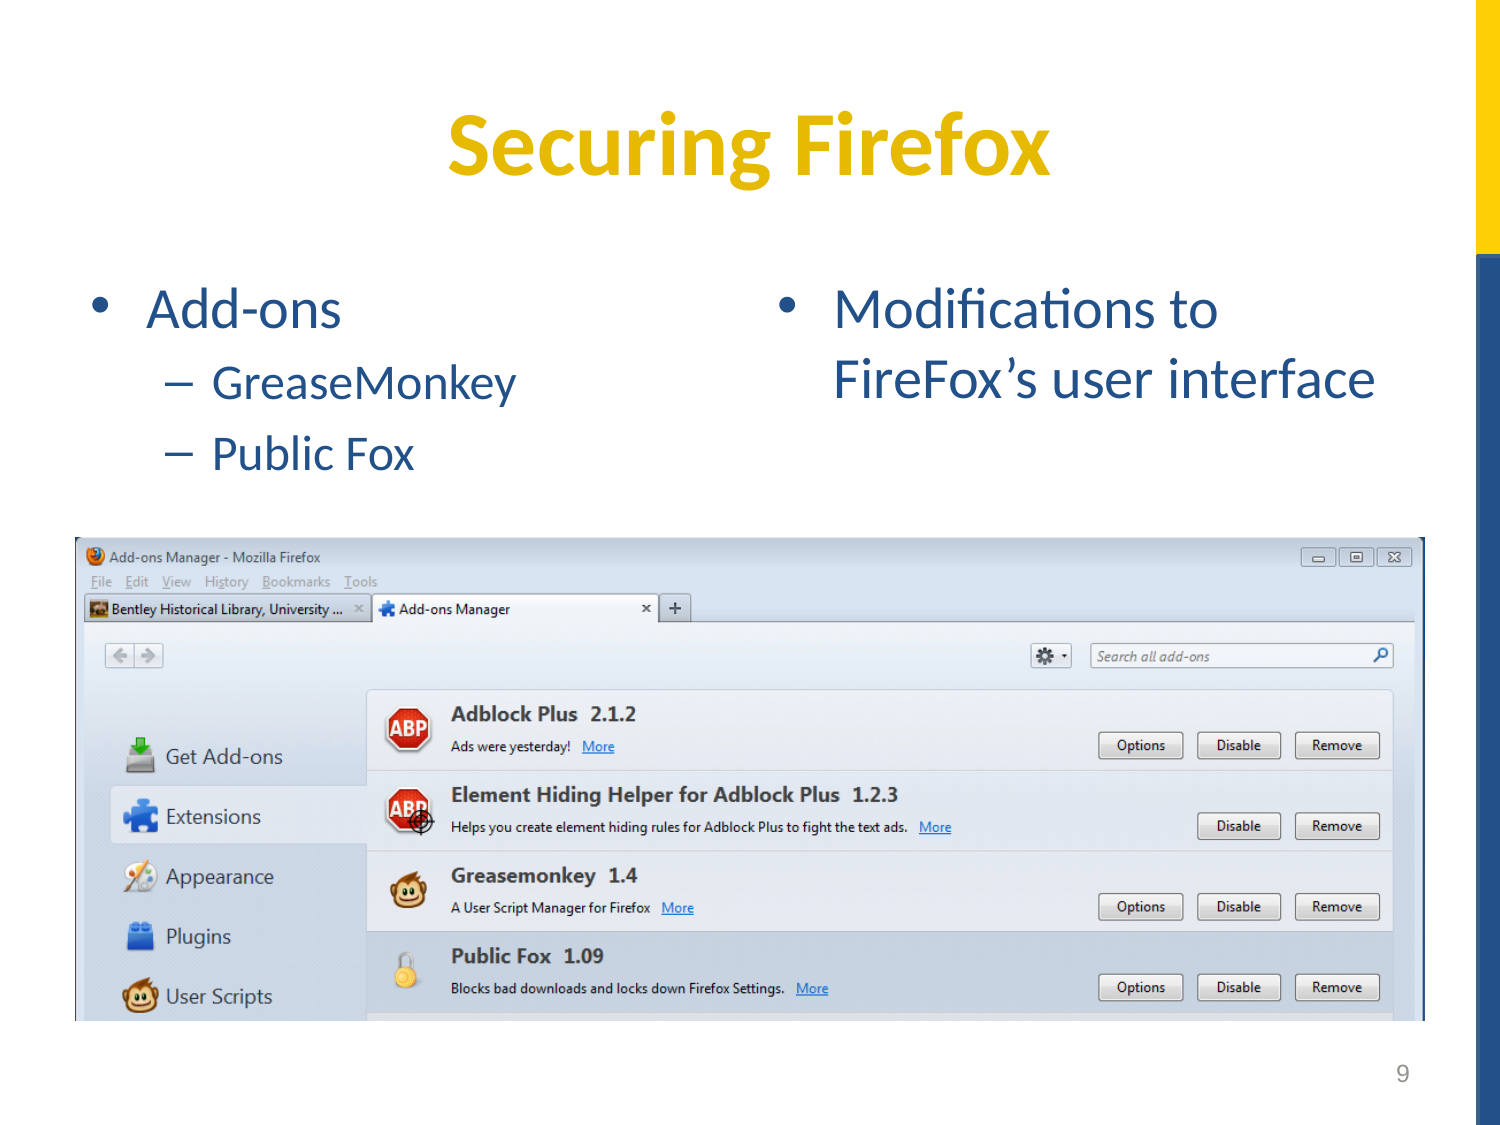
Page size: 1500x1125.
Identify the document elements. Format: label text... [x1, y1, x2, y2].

list Add-ons GreaseMonkey Public Fox [75, 262, 738, 535]
title Securing Firefox [75, 45, 1425, 233]
list Modifications to FireFox’s user interface [762, 262, 1425, 536]
slide_number 9 [1074, 1042, 1425, 1103]
picture [74, 537, 1426, 1021]
